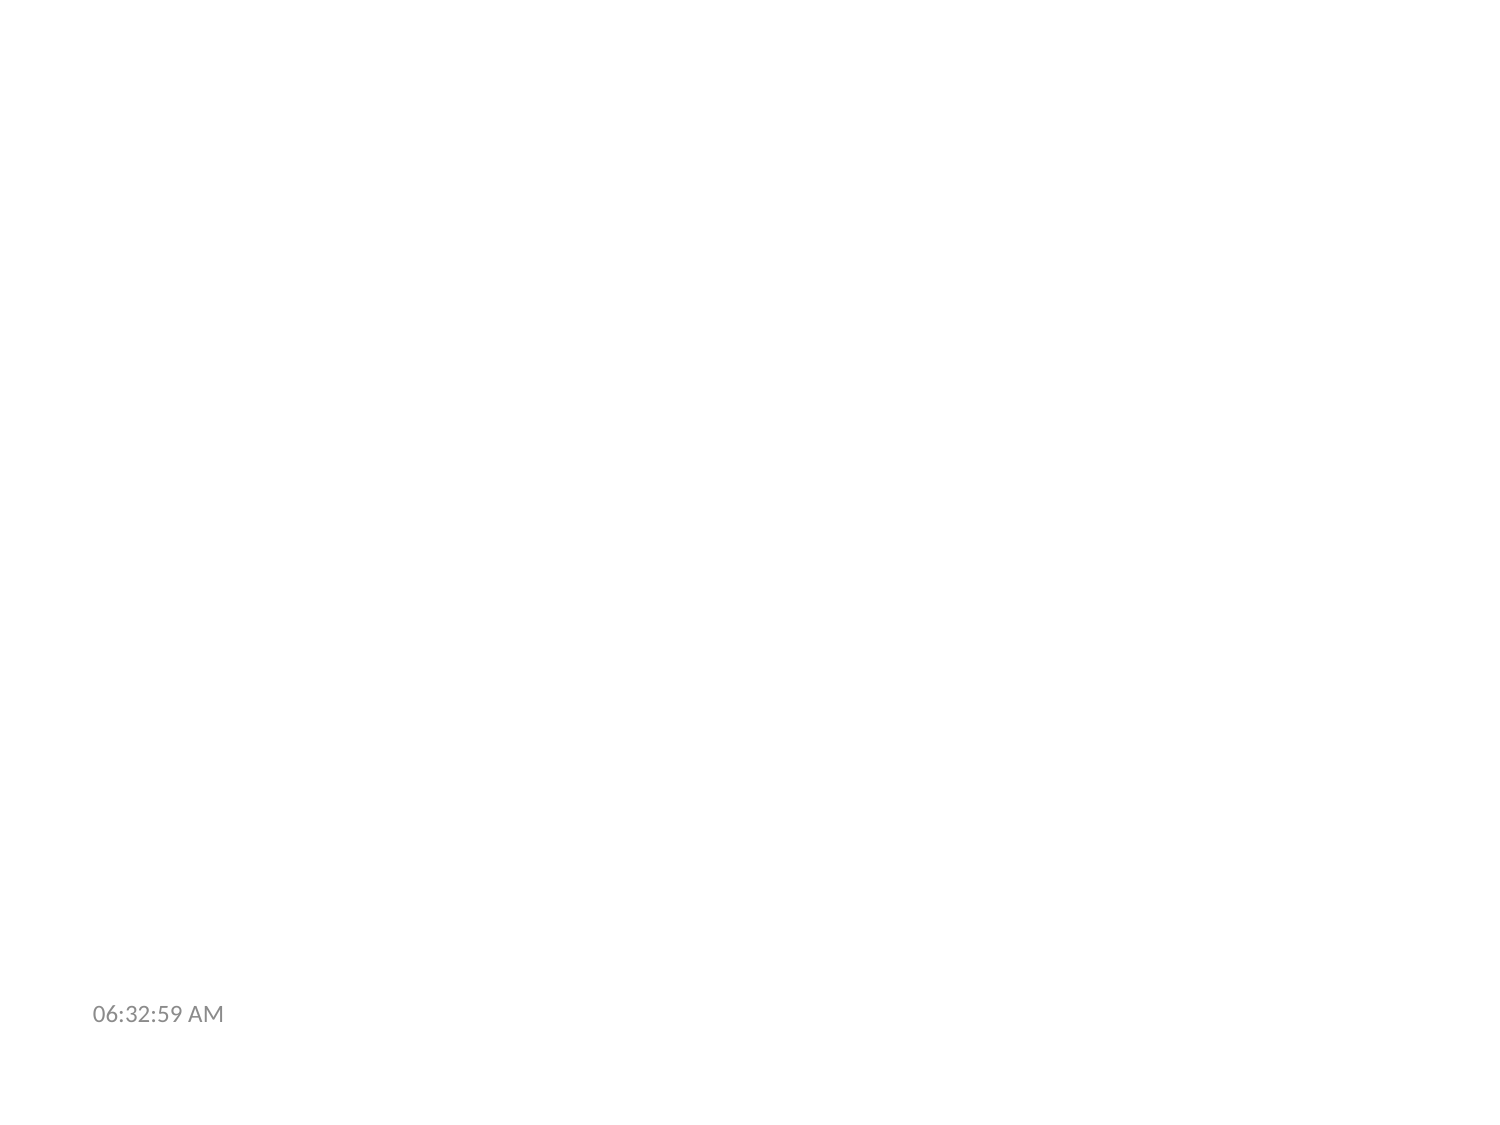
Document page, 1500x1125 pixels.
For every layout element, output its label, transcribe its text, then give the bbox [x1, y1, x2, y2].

text_box 3:35:09 PM [77, 982, 428, 1043]
